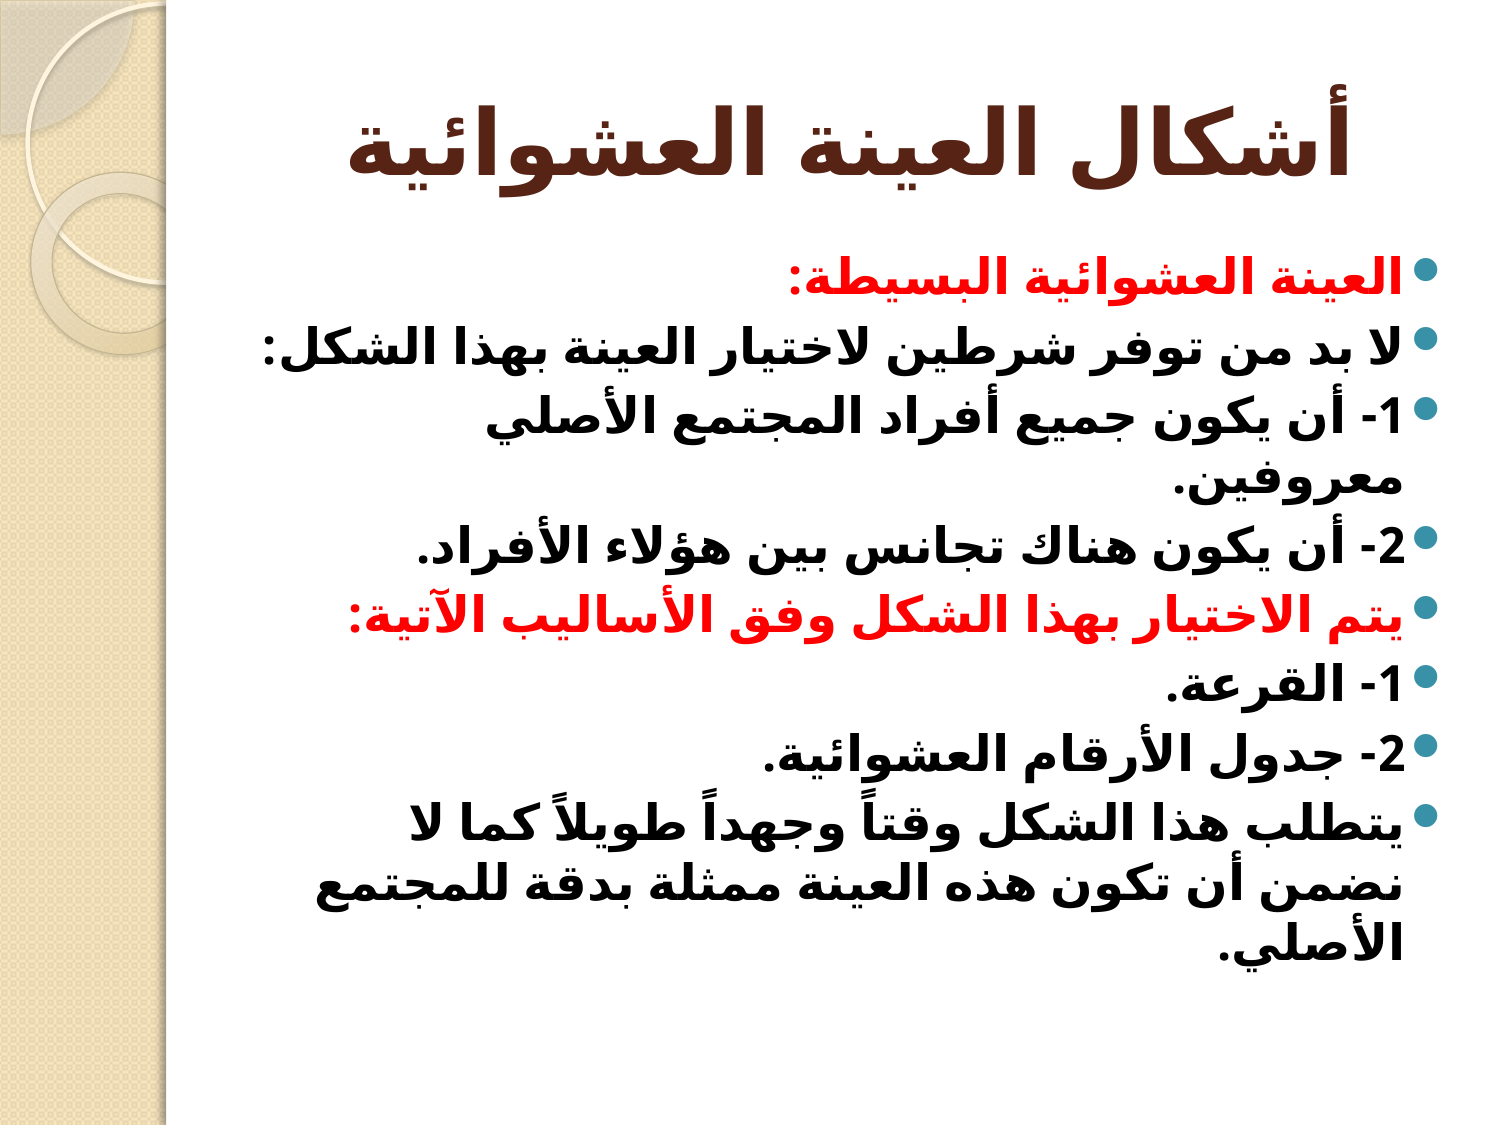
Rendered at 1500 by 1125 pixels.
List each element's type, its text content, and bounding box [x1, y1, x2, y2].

list العينة العشوائية البسيطة: لا بد من توفر شرطين لاختيار العينة بهذا الشكل: 1- أن يكون جميع أفراد المجتمع الأصلي معروفين. 2- أن يكون هناك تجانس بين هؤلاء الأفراد. يتم الاختيار بهذا الشكل وفق الأساليب الآتية: 1- القرعة. 2- جدول الأرقام العشوائية. يتطلب هذا الشكل وقتاً وجهداً طويلاً كما لا نضمن أن تكون هذه العينة ممثلة بدقة للمجتمع الأصلي. [235, 237, 1466, 1025]
title أشكال العينة العشوائية [235, 45, 1466, 233]
